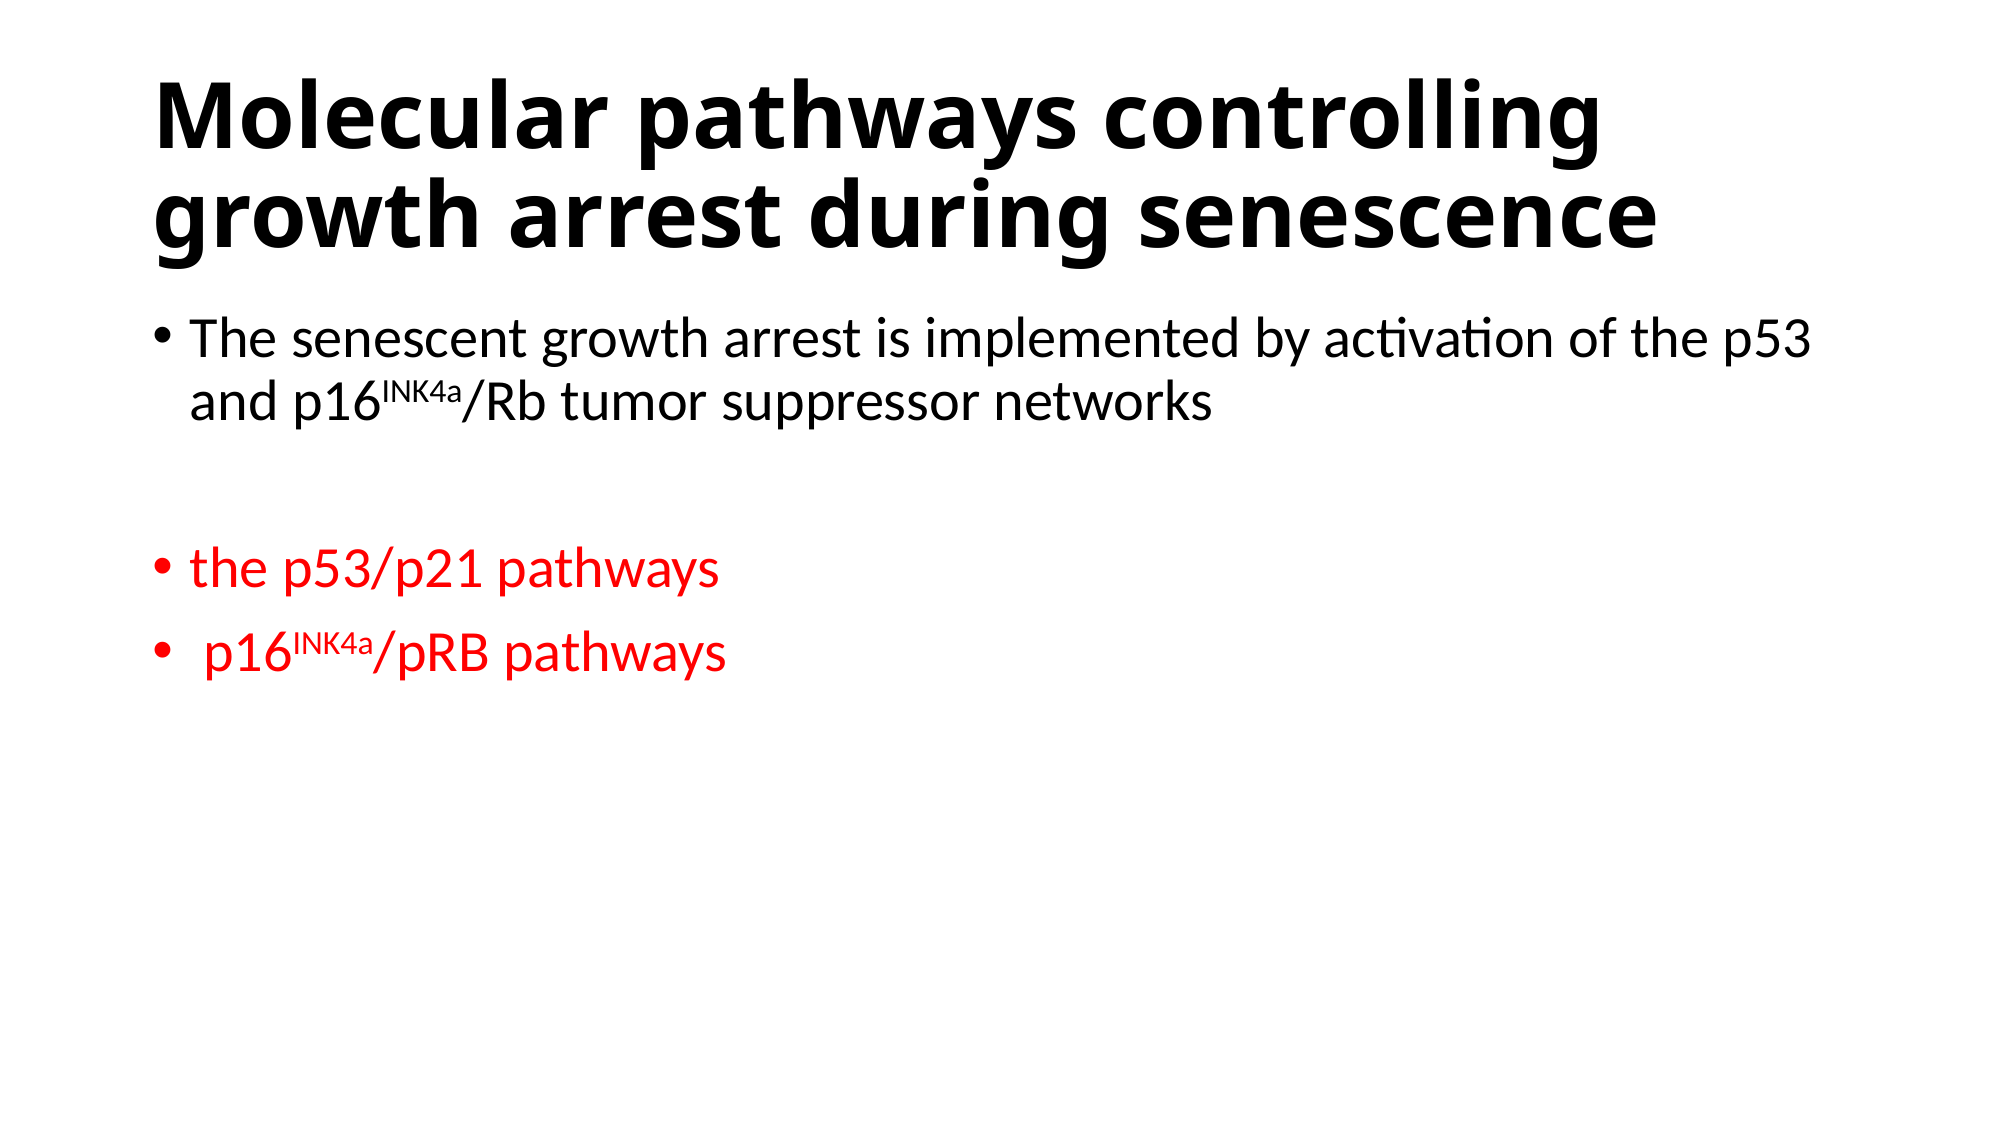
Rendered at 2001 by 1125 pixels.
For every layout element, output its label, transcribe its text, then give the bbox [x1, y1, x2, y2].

title Molecular pathways controlling growth arrest during senescence [137, 59, 1863, 278]
list The senescent growth arrest is implemented by activation of the p53 and p16INK4a/Rb tumor suppressor networks the p53/p21 pathways p16INK4a/pRB pathways [137, 299, 1863, 1014]
